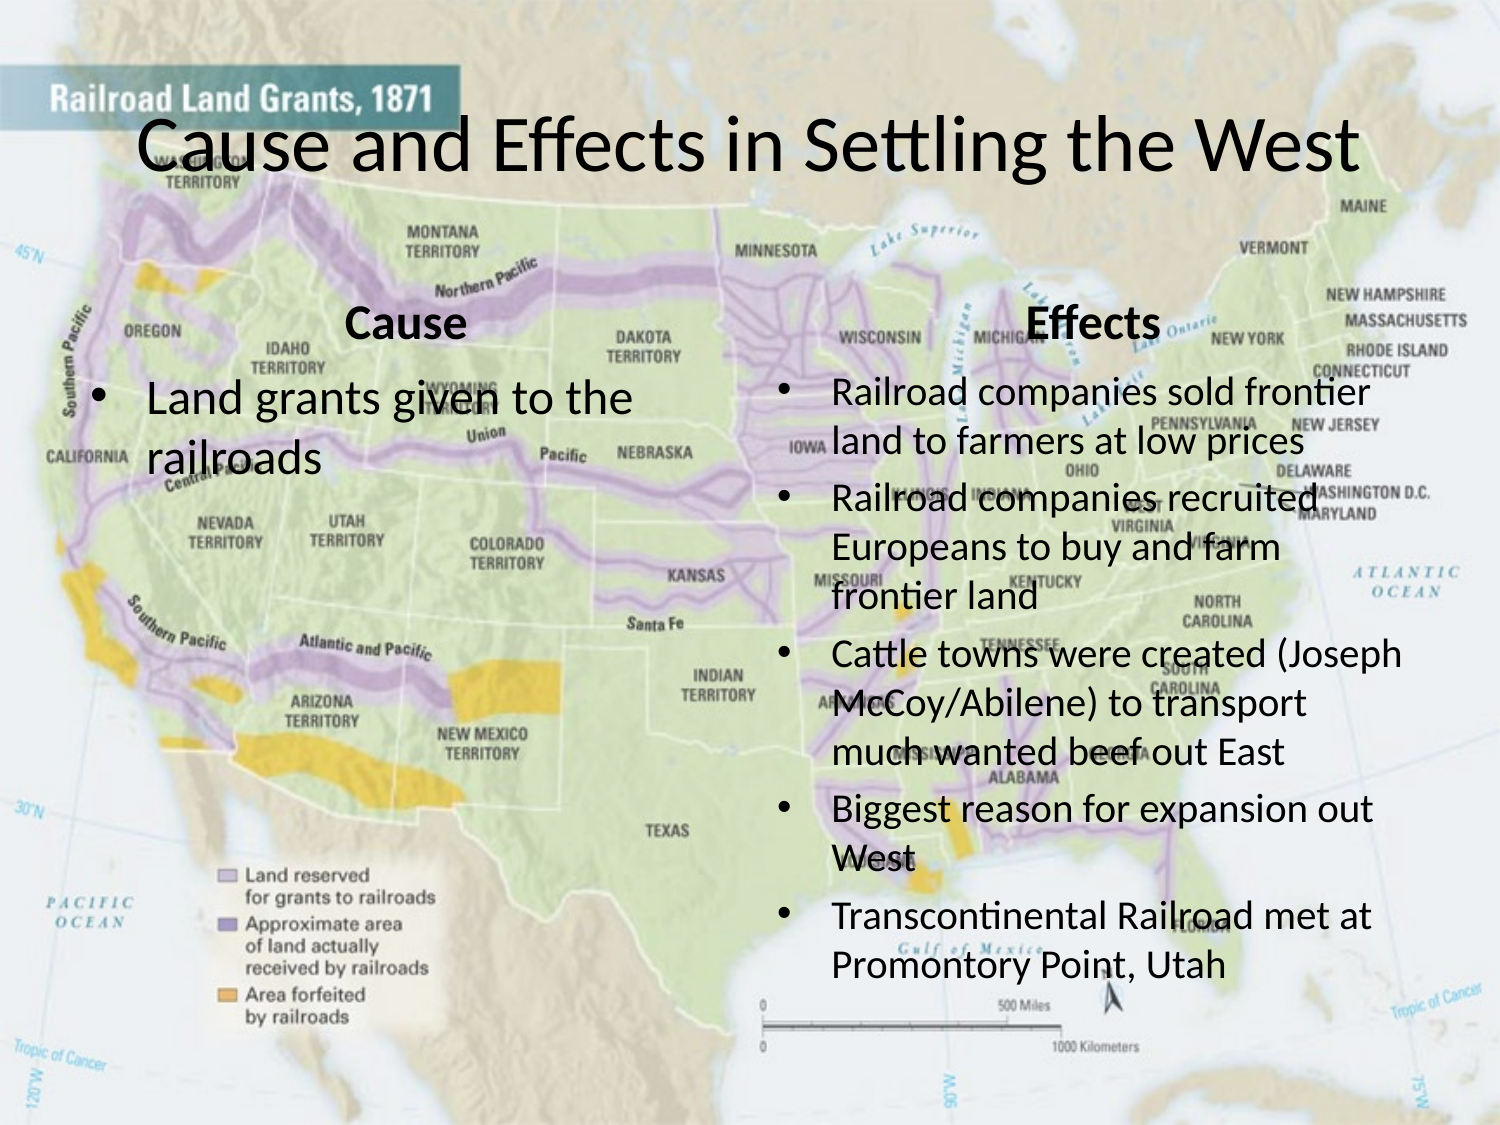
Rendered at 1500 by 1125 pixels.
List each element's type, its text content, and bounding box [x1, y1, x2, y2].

list Land grants given to the railroads [75, 356, 738, 1005]
list Railroad companies sold frontier land to farmers at low prices Railroad companies recruited Europeans to buy and farm frontier land Cattle towns were created (Joseph McCoy/Abilene) to transport much wanted beef out East Biggest reason for expansion out West Transcontinental Railroad met at Promontory Point, Utah [761, 356, 1425, 1005]
title Cause and Effects in Settling the West [75, 45, 1425, 233]
list Cause [75, 251, 738, 356]
list Effects [761, 251, 1425, 356]
